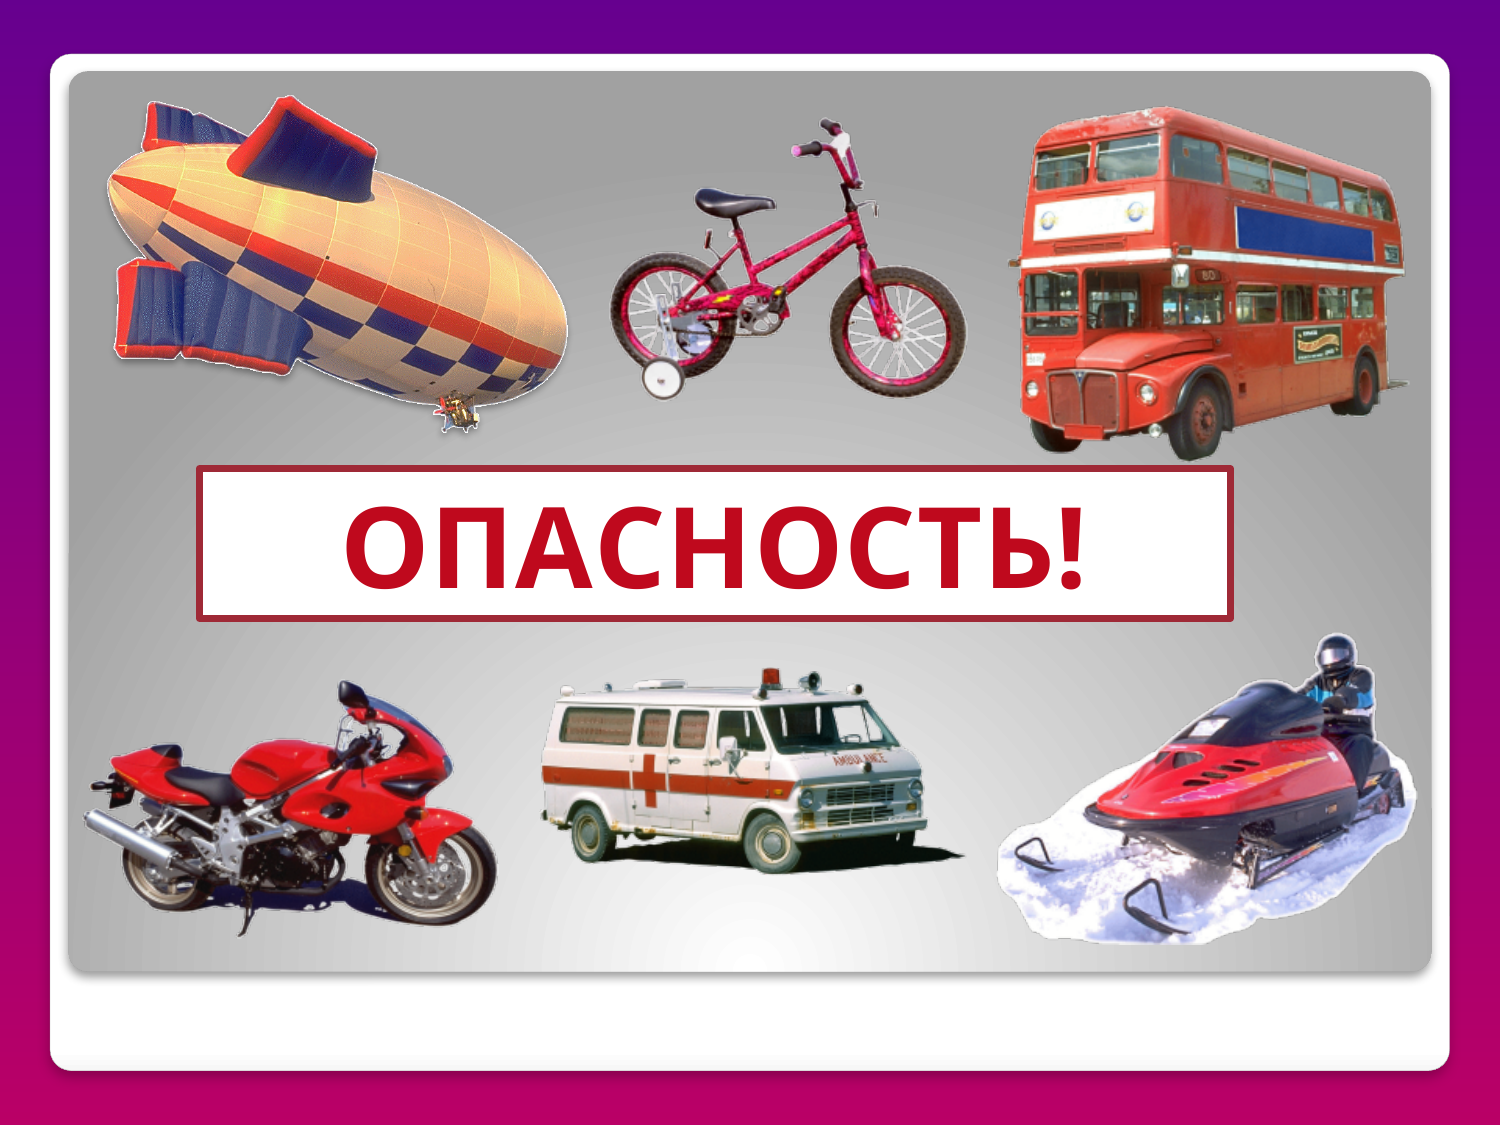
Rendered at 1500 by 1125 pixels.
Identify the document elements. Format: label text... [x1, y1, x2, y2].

picture [995, 632, 1419, 945]
picture [81, 679, 499, 939]
picture [609, 116, 968, 402]
picture [538, 667, 967, 876]
text_box ОПАСНОСТЬ! [196, 465, 1234, 622]
picture [105, 93, 569, 434]
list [1007, 105, 1410, 464]
